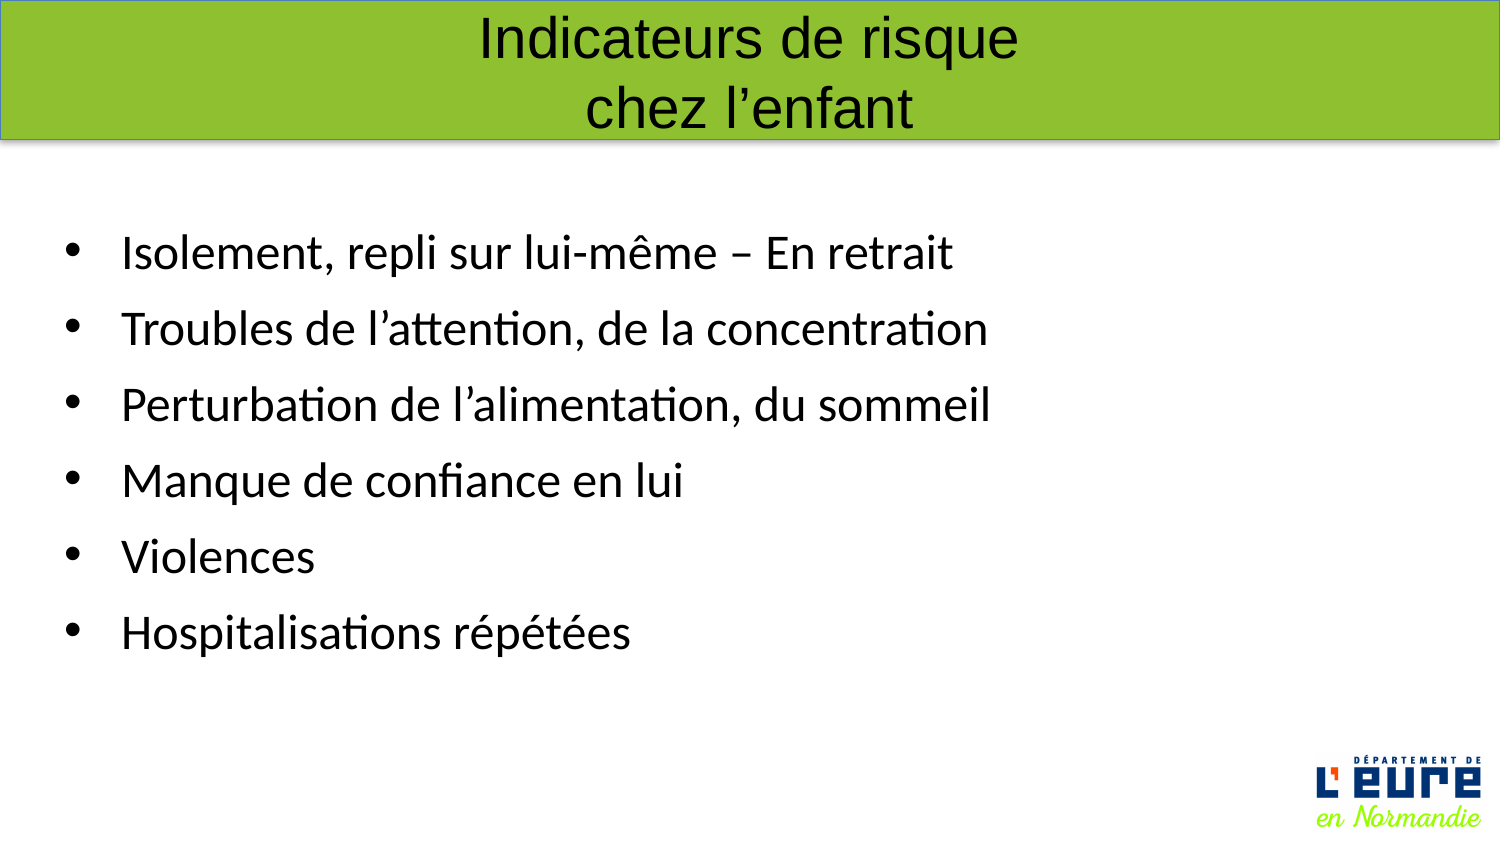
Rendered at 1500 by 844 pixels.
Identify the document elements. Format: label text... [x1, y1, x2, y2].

picture [1315, 752, 1484, 831]
text_box Indicateurs de risque chez l’enfant [0, 0, 1500, 140]
text_box Isolement, repli sur lui-même – En retrait Troubles de l’attention, de la concentration Perturbation de l’alimentation, du sommeil Manque de confiance en lui Violences Hospitalisations répétées [50, 206, 1500, 844]
